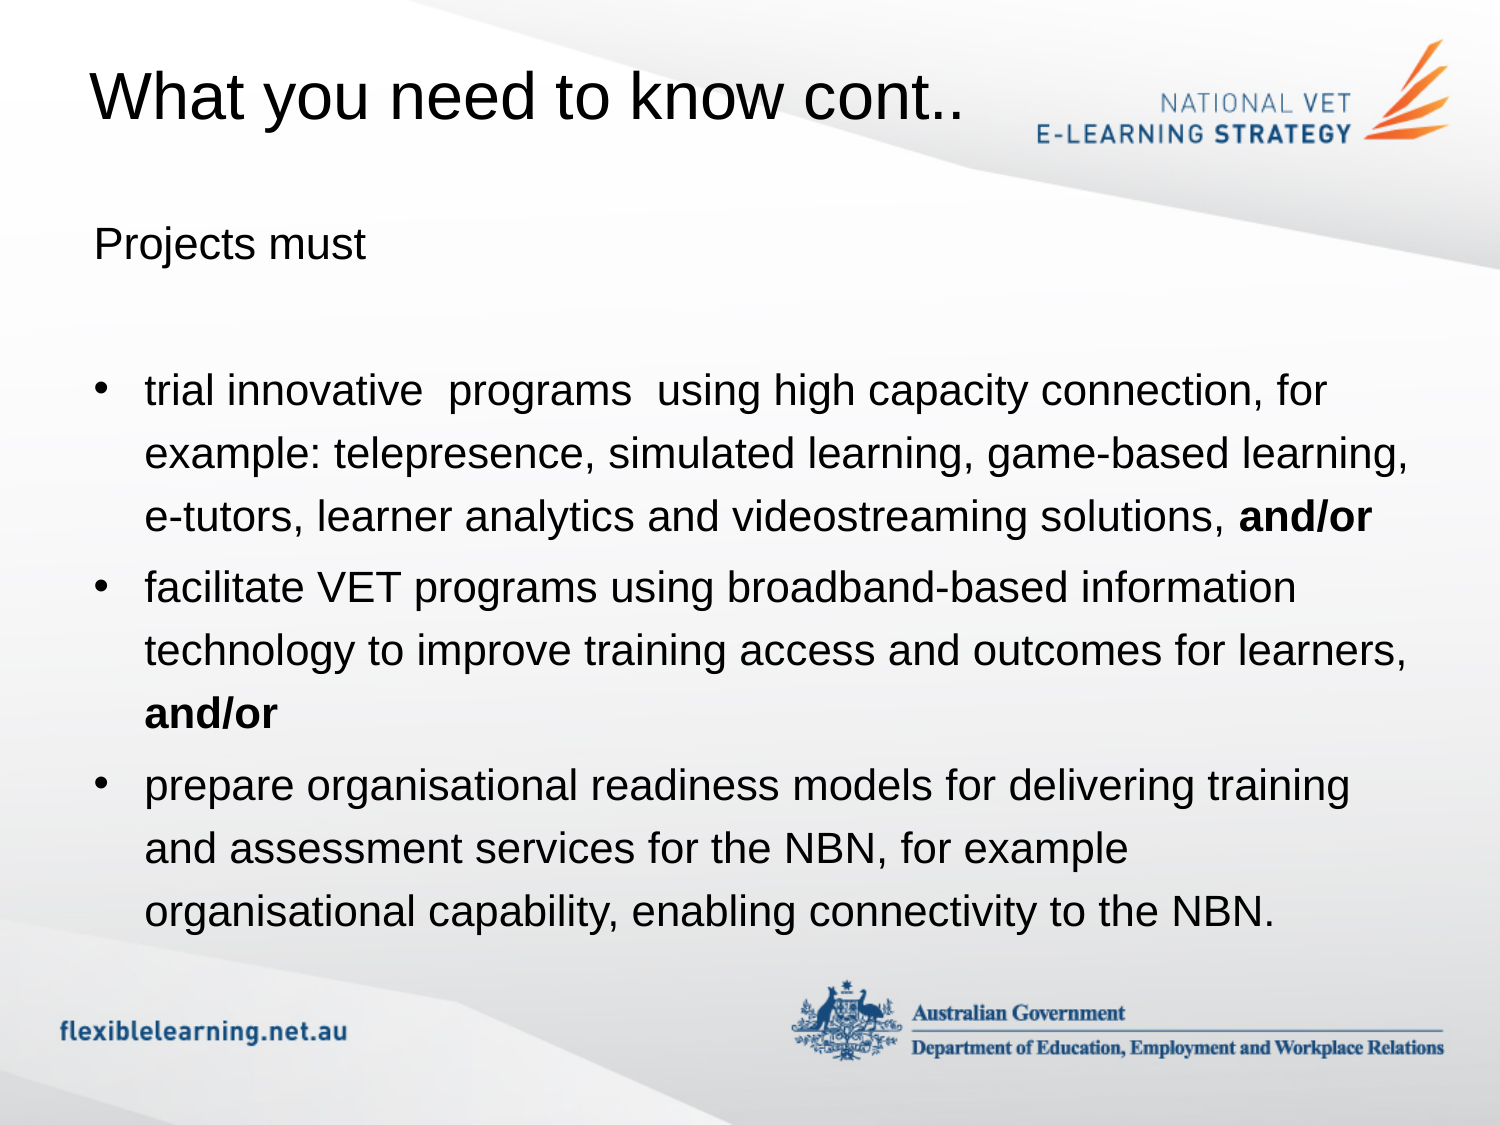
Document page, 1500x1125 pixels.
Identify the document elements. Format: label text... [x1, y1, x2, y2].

text_box What you need to know cont.. [74, 45, 1425, 233]
picture [0, 0, 1500, 1125]
text_box Projects must trial innovative programs using high capacity connection, for example: telepresence, simulated learning, game-based learning, e-tutors, learner analytics and videostreaming solutions, and/or facilitate VET programs using broadband-based information technology to improve training access and outcomes for learners, and/or prepare organisational readiness models for delivering training and assessment services for the NBN, for example organisational capability, enabling connectivity to the NBN. [78, 196, 1429, 1012]
